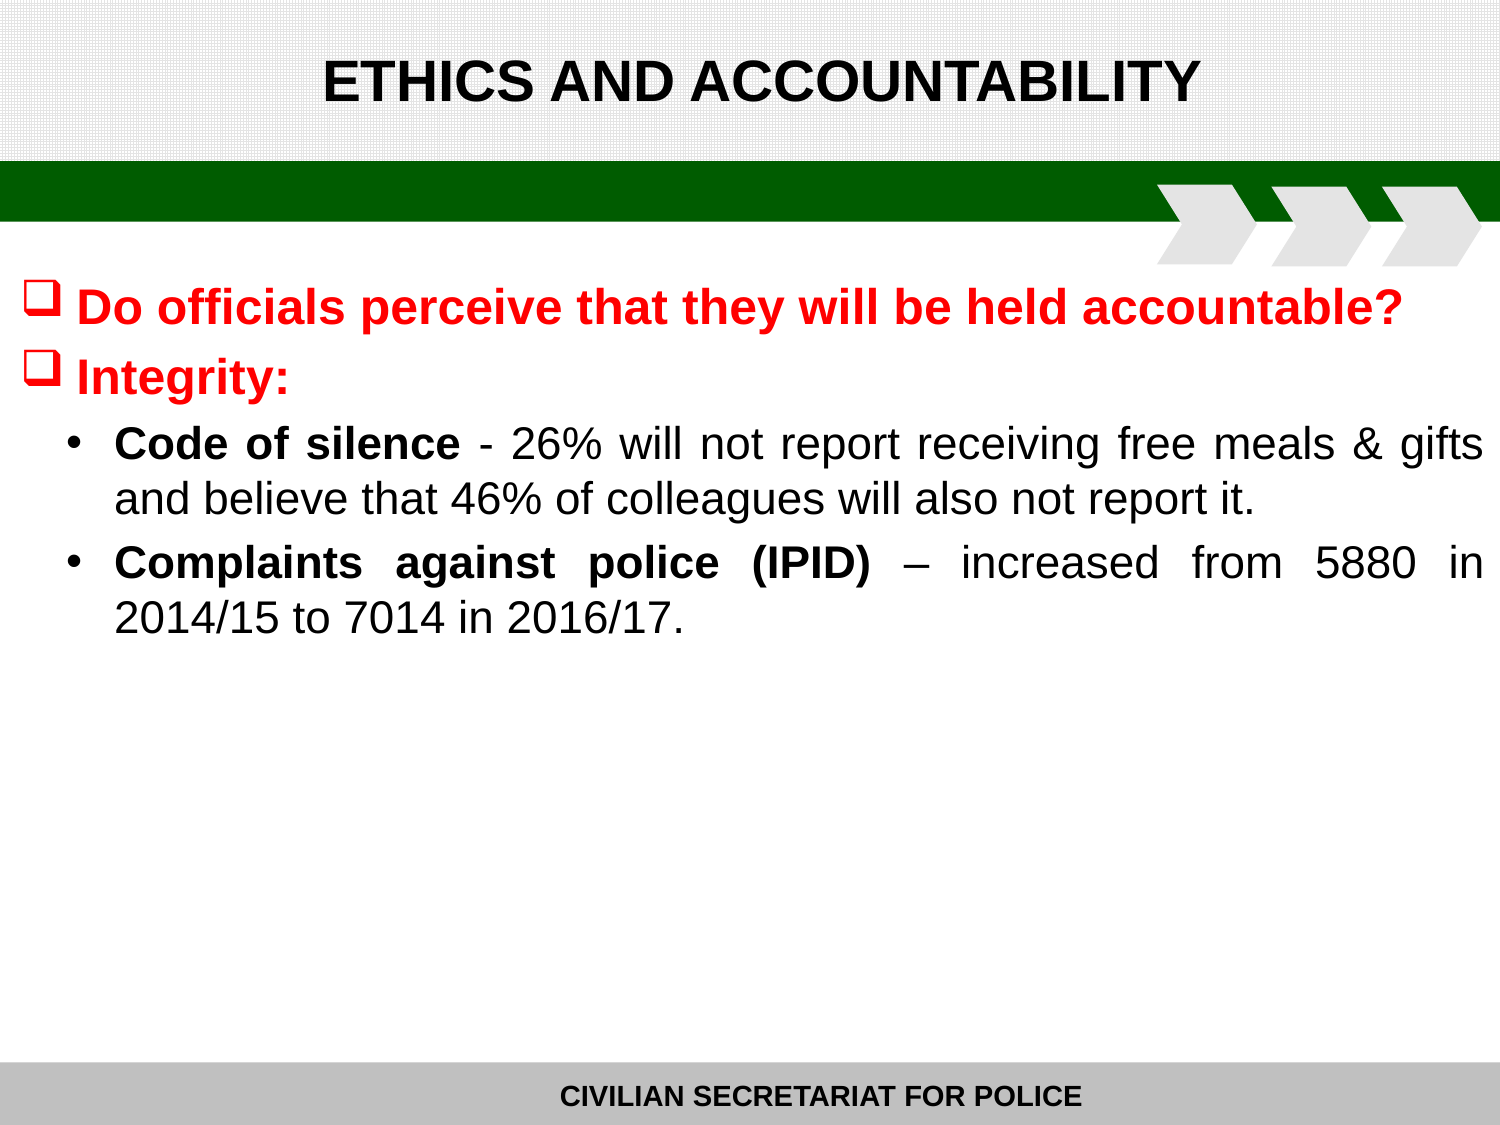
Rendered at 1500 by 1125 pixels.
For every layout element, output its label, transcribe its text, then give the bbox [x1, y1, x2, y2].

text_box [123, 583, 155, 644]
title ETHICS AND ACCOUNTABILITY [87, 19, 1437, 138]
list Do officials perceive that they will be held accountable? Integrity: Code of silence - 26% will not report receiving free meals & gifts and believe that 46% of colleagues will also not report it. Complaints against police (IPID) – increased from 5880 in 2014/15 to 7014 in 2016/17. [5, 267, 1500, 1125]
